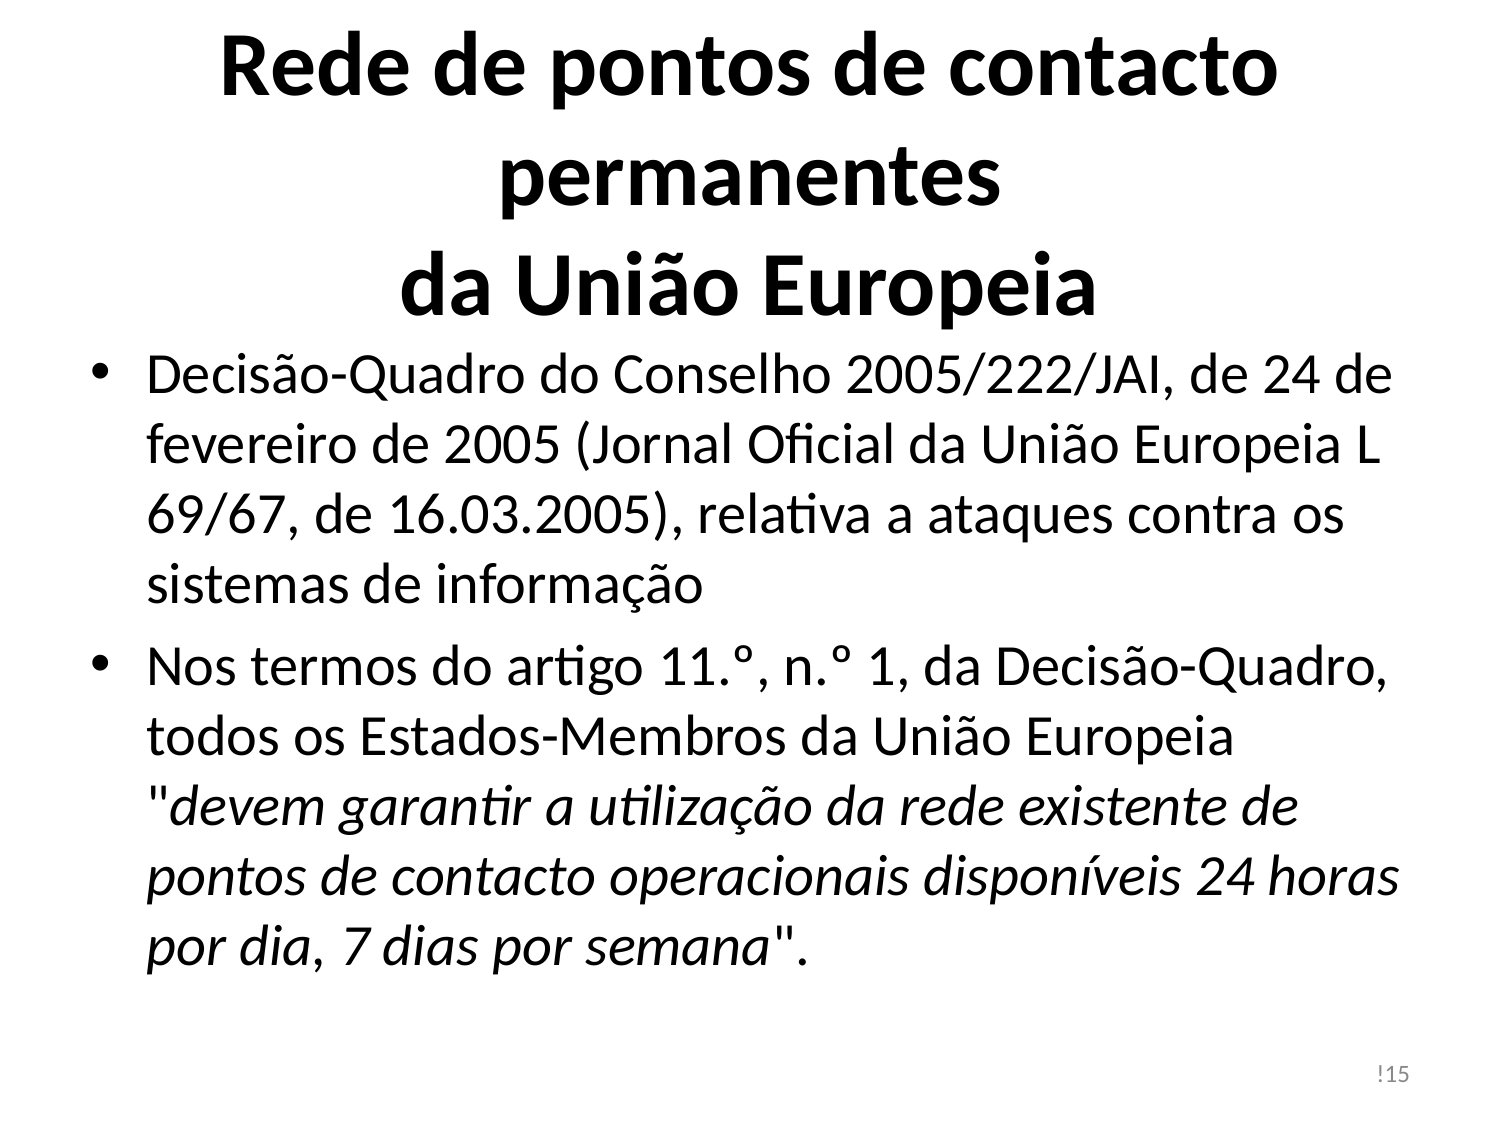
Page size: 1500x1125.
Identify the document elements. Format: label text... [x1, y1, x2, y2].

title Rede de pontos de contacto permanentes da União Europeia [75, 79, 1425, 258]
list Decisão-Quadro do Conselho 2005/222/JAI, de 24 de fevereiro de 2005 (Jornal Oficial da União Europeia L 69/67, de 16.03.2005), relativa a ataques contra os sistemas de informação Nos termos do artigo 11.º, n.º 1, da Decisão-Quadro, todos os Estados-Membros da União Europeia "devem garantir a utilização da rede existente de pontos de contacto operacionais disponíveis 24 horas por dia, 7 dias por semana". [75, 328, 1425, 1071]
slide_number !15 [1074, 1042, 1425, 1103]
